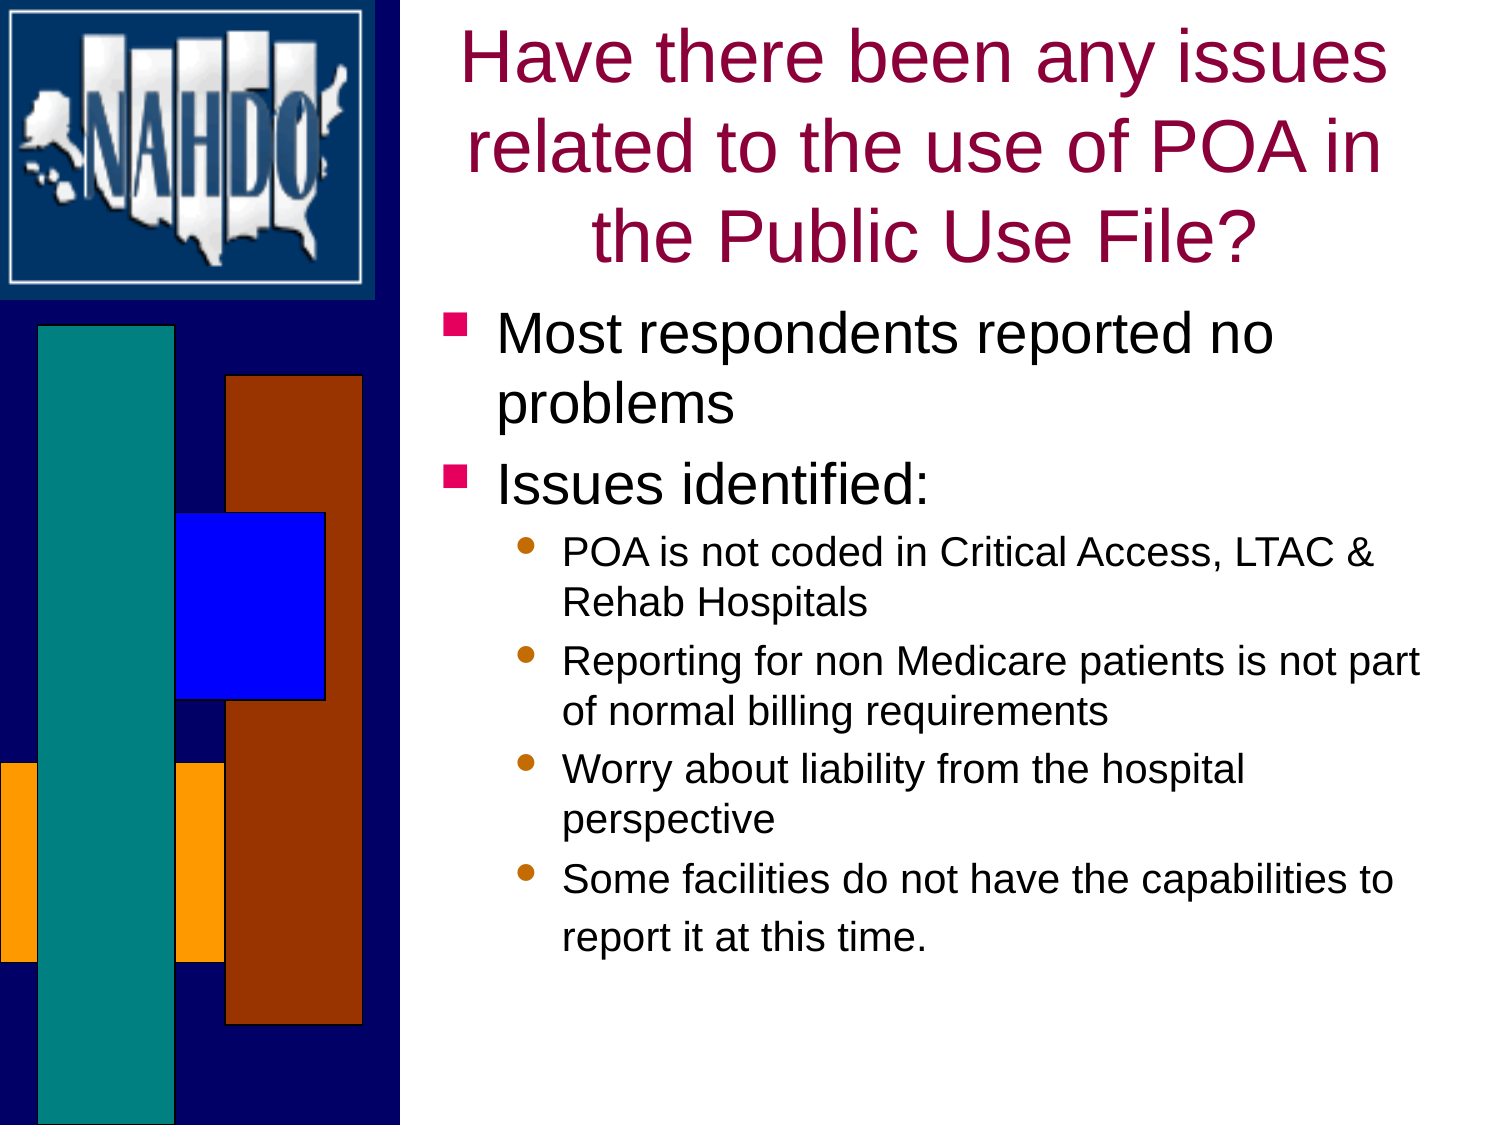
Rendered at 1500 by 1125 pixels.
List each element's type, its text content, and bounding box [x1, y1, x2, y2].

list Most respondents reported no problems Issues identified: POA is not coded in Critical Access, LTAC & Rehab Hospitals Reporting for non Medicare patients is not part of normal billing requirements Worry about liability from the hospital perspective Some facilities do not have the capabilities to report it at this time. [424, 287, 1476, 1026]
picture [0, 0, 375, 300]
title Have there been any issues related to the use of POA in the Public Use File? [399, 87, 1451, 288]
